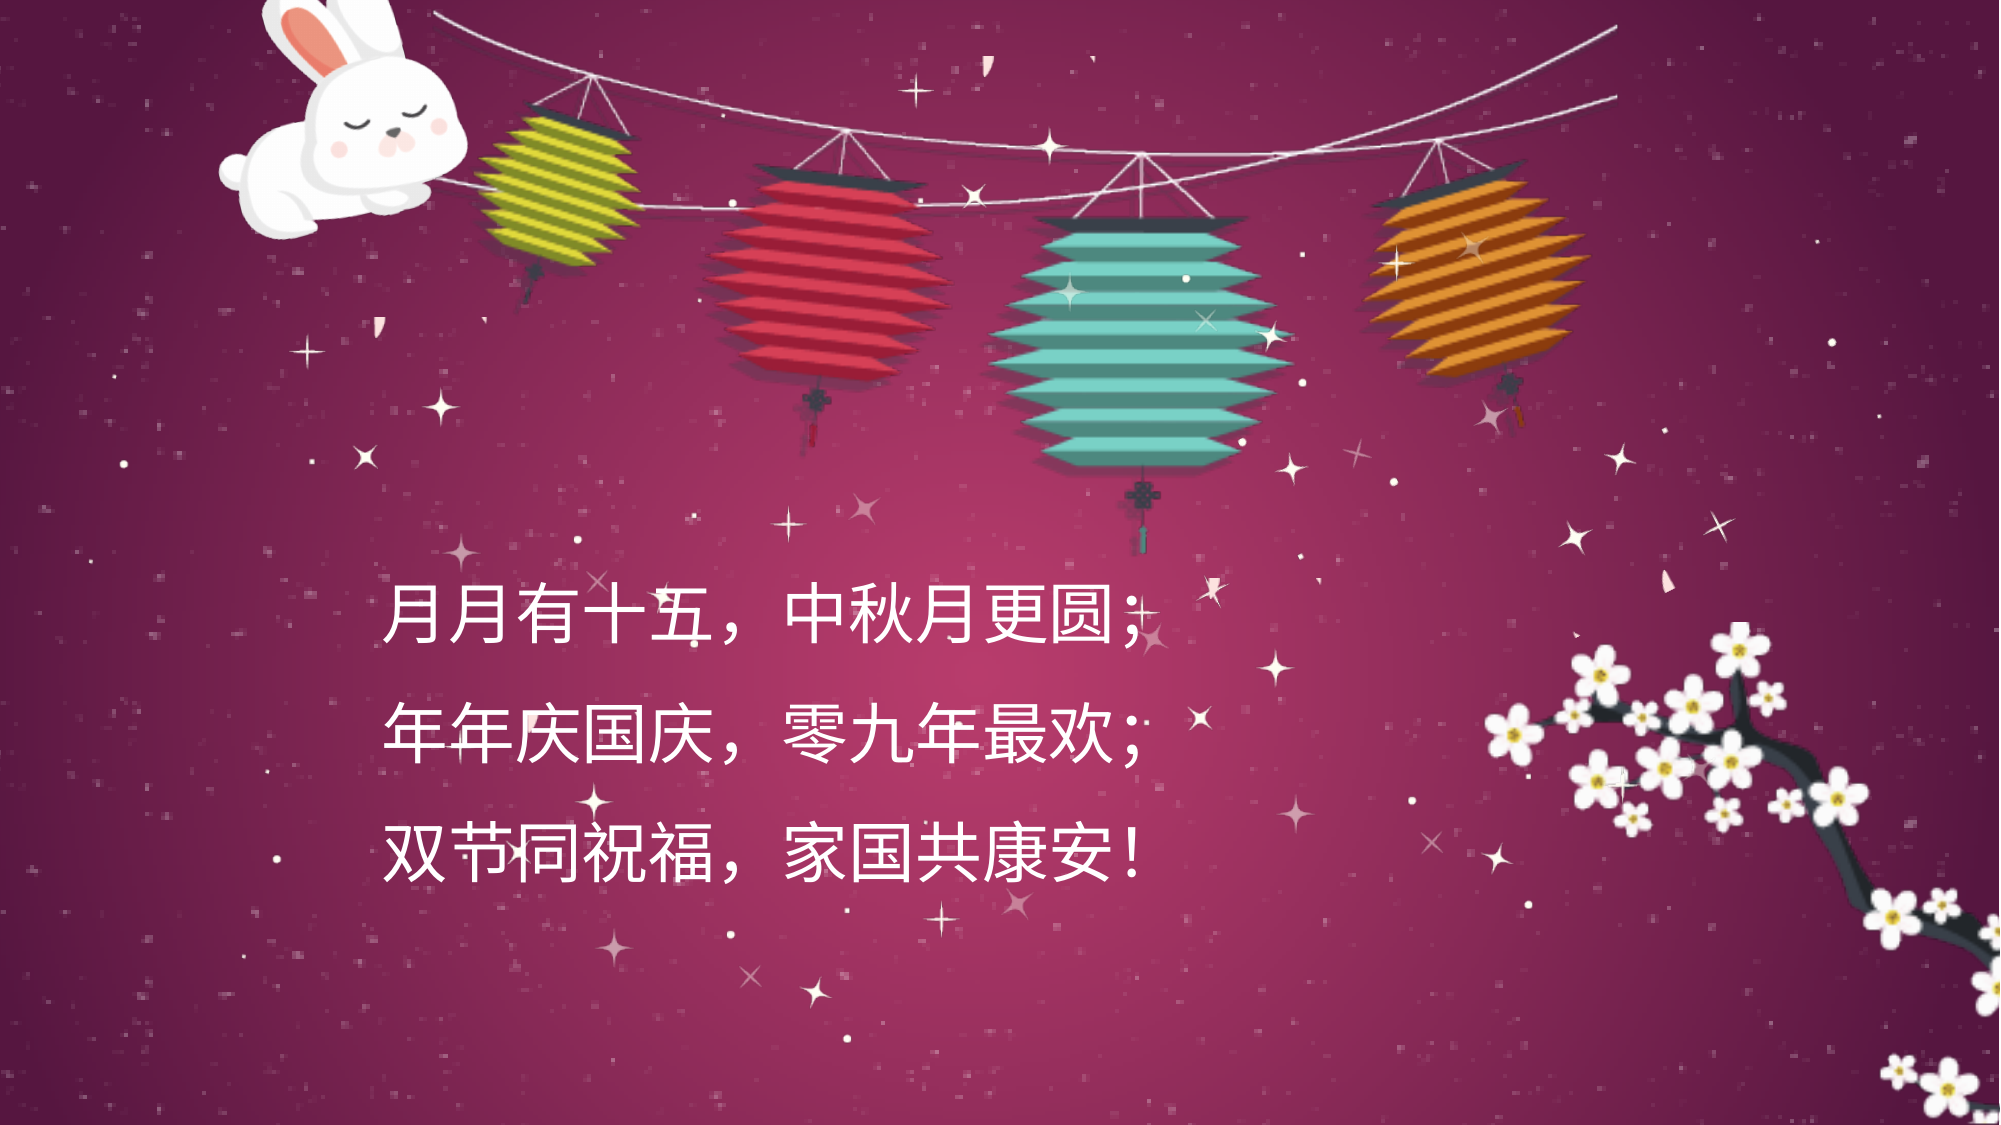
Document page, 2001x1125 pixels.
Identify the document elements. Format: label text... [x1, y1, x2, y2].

picture [0, 0, 2000, 1125]
text_box 月月有十五，中秋月更圆；年年庆国庆，零九年最欢；双节同祝福，家国共康安！ [366, 662, 716, 712]
